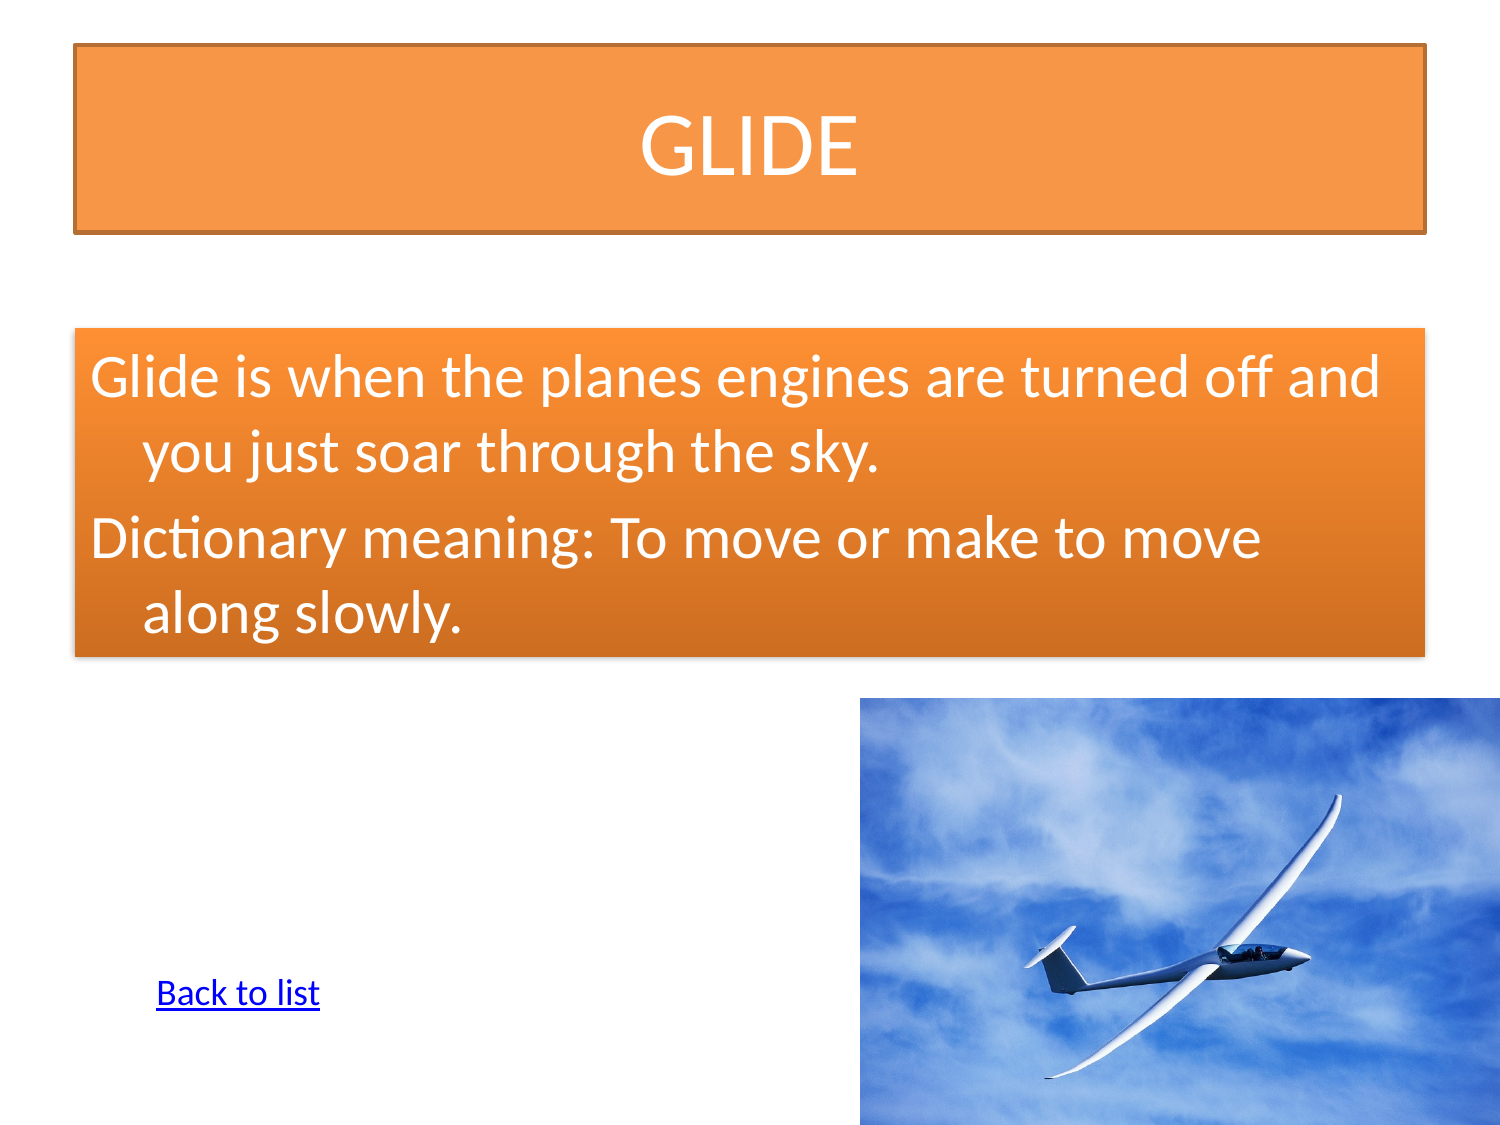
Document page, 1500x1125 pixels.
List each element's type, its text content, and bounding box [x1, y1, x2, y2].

picture [859, 698, 1500, 1125]
title GLIDE [73, 43, 1427, 235]
text_box Back to list [141, 960, 336, 1021]
list Glide is when the planes engines are turned off and you just soar through the sky. Dictionary meaning: To move or make to move along slowly. [75, 328, 1425, 657]
